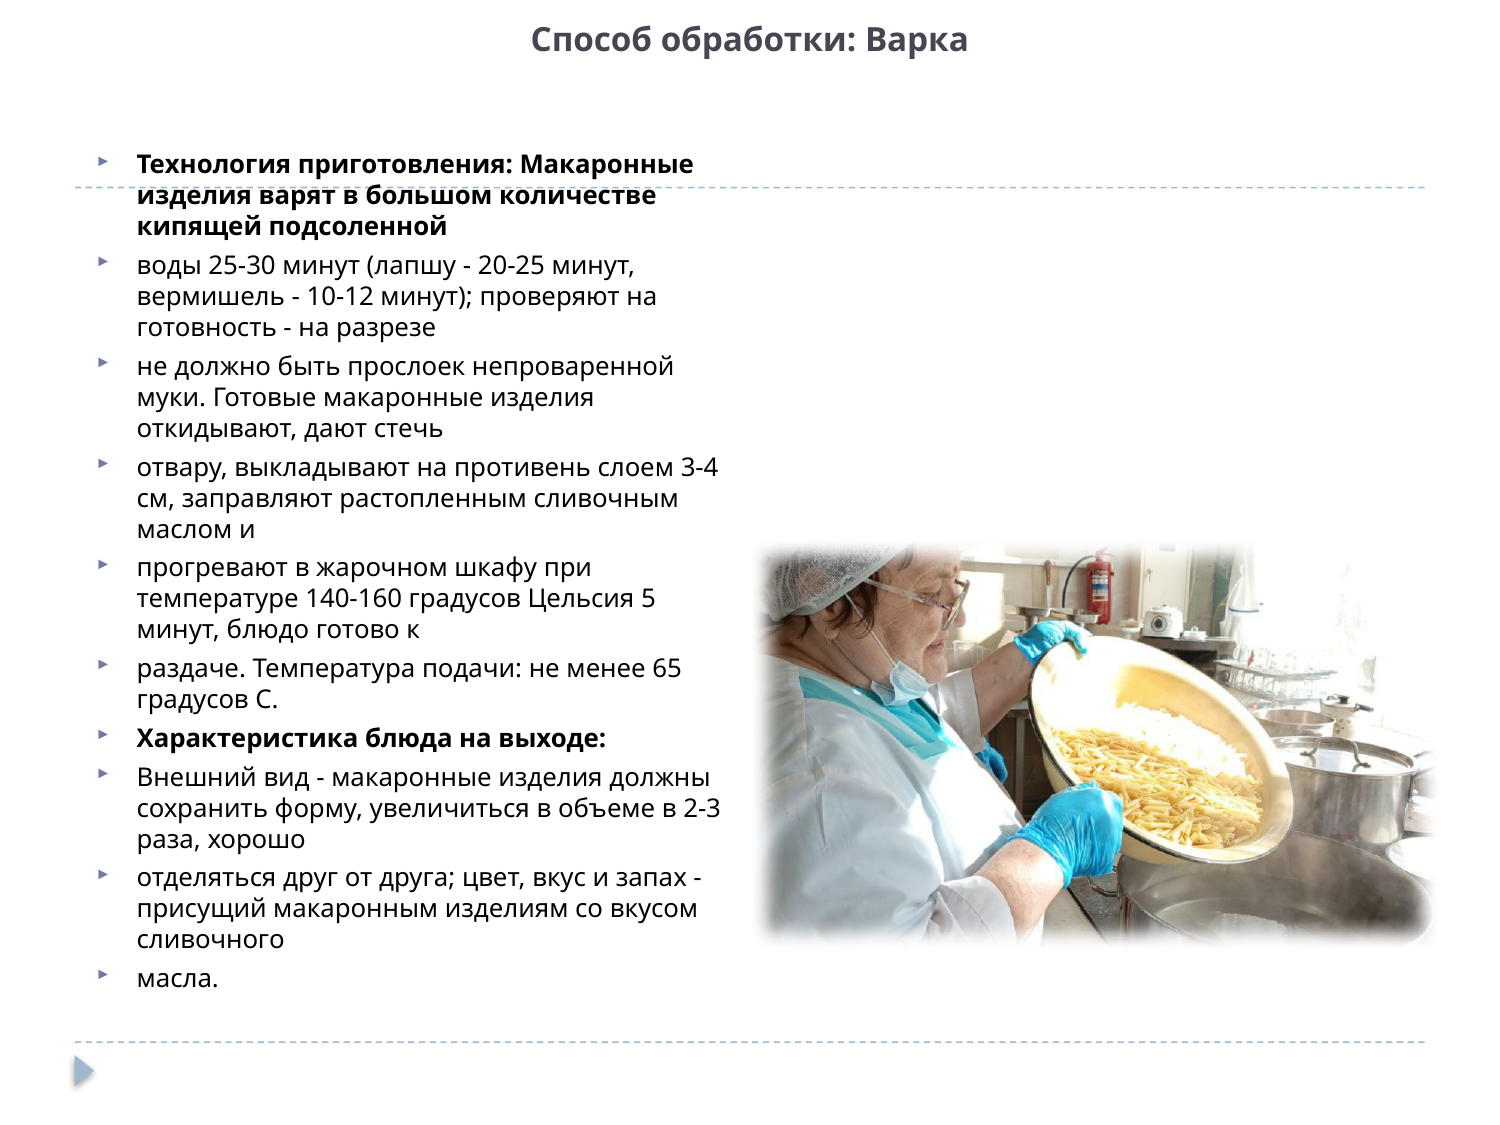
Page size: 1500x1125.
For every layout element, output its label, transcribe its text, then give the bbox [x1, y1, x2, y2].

title Способ обработки: Варка [0, 0, 1500, 106]
picture [749, 538, 1438, 950]
list Технология приготовления: Макаронные изделия варят в большом количестве кипящей подсоленной воды 25-30 минут (лапшу - 20-25 минут, вермишель - 10-12 минут); проверяют на готовность - на разрезе не должно быть прослоек непроваренной муки. Готовые макаронные изделия откидывают, дают стечь отвару, выкладывают на противень слоем 3-4 см, заправляют растопленным сливочным маслом и прогревают в жарочном шкафу при температуре 140-160 градусов Цельсия 5 минут, блюдо готово к раздаче. Температура подачи: не менее 65 градусов С. Характеристика блюда на выходе: Внешний вид - макаронные изделия должны сохранить форму, увеличиться в объеме в 2-3 раза, хорошо отделяться друг от друга; цвет, вкус и запах - присущий макаронным изделиям со вкусом сливочного масла. [82, 140, 738, 1010]
